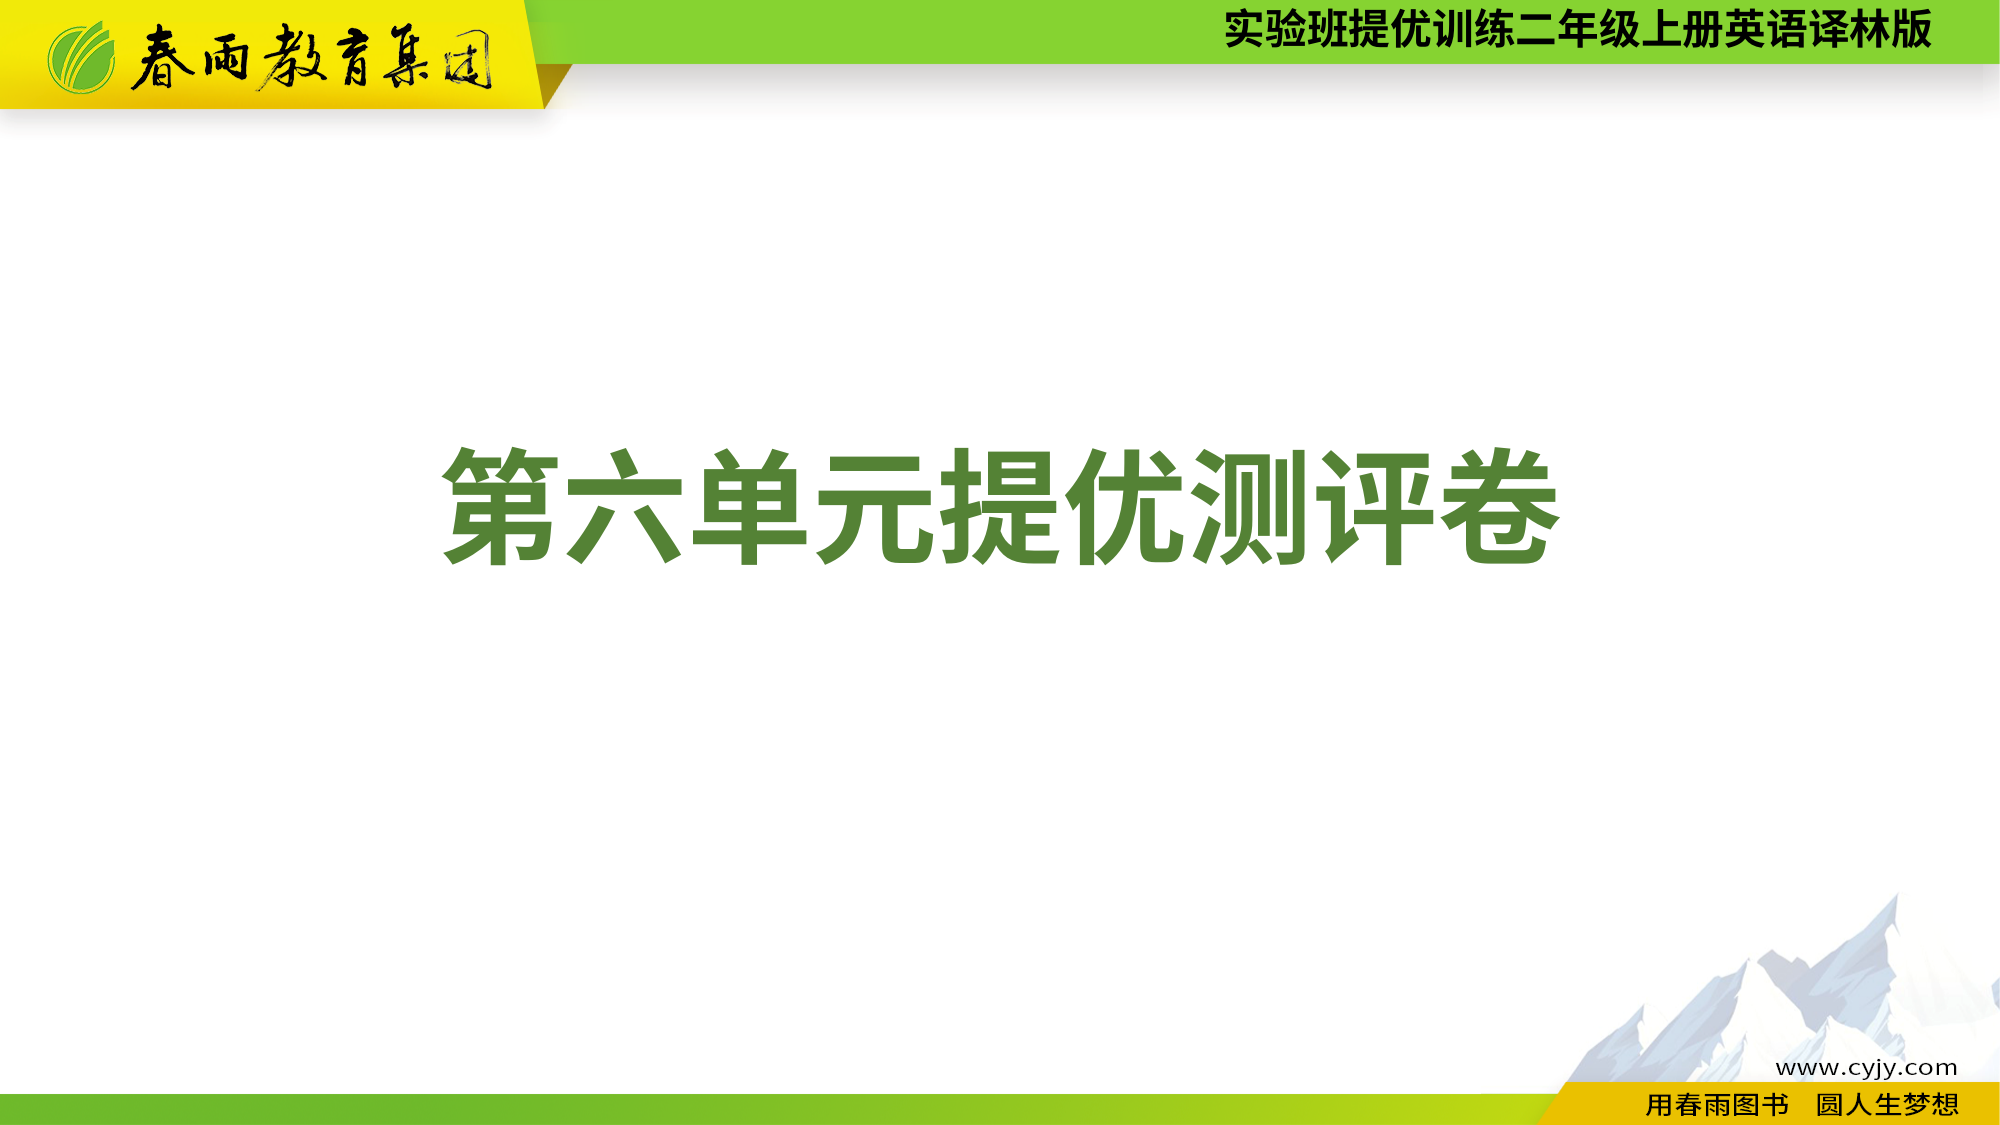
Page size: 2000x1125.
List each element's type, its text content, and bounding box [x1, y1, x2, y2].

text_box 第六单元提优测评卷 [0, 347, 2000, 588]
picture [0, 0, 2000, 347]
picture [0, 588, 2000, 1125]
